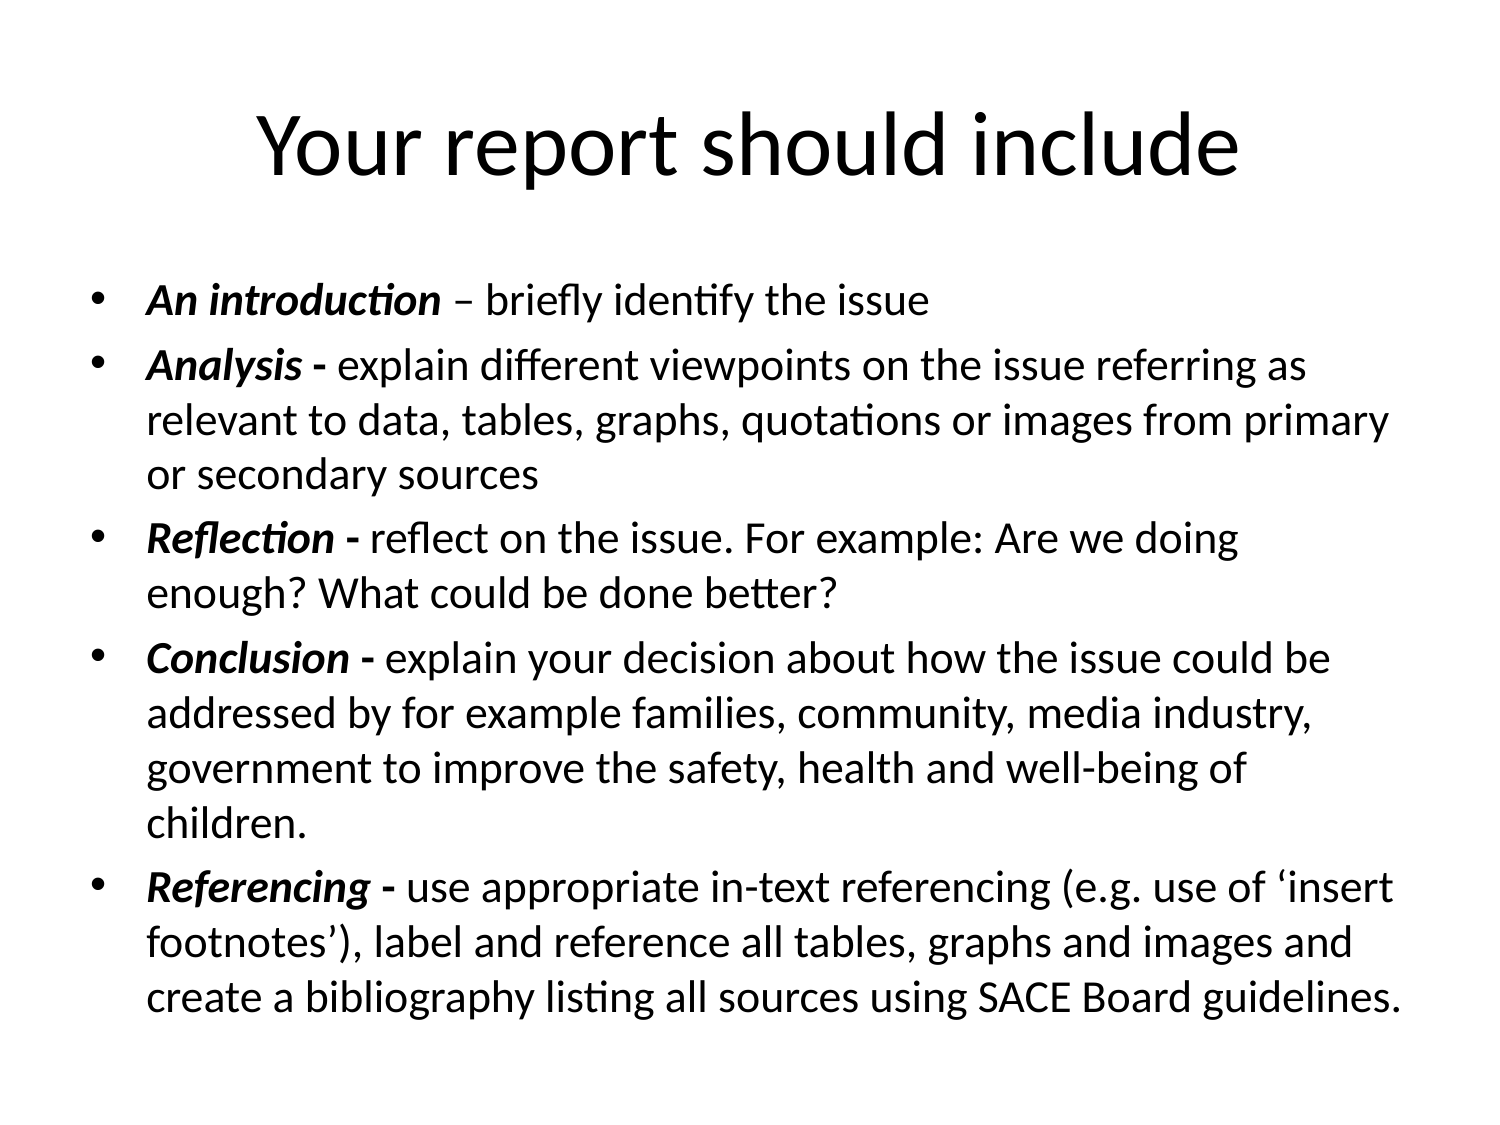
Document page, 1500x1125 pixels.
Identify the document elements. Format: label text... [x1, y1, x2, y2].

title Your report should include [75, 45, 1425, 233]
list An introduction – briefly identify the issue Analysis - explain different viewpoints on the issue referring as relevant to data, tables, graphs, quotations or images from primary or secondary sources Reflection - reflect on the issue. For example: Are we doing enough? What could be done better? Conclusion - explain your decision about how the issue could be addressed by for example families, community, media industry, government to improve the safety, health and well-being of children. Referencing - use appropriate in-text referencing (e.g. use of ‘insert footnotes’), label and reference all tables, graphs and images and create a bibliography listing all sources using SACE Board guidelines. [75, 262, 1425, 1005]
